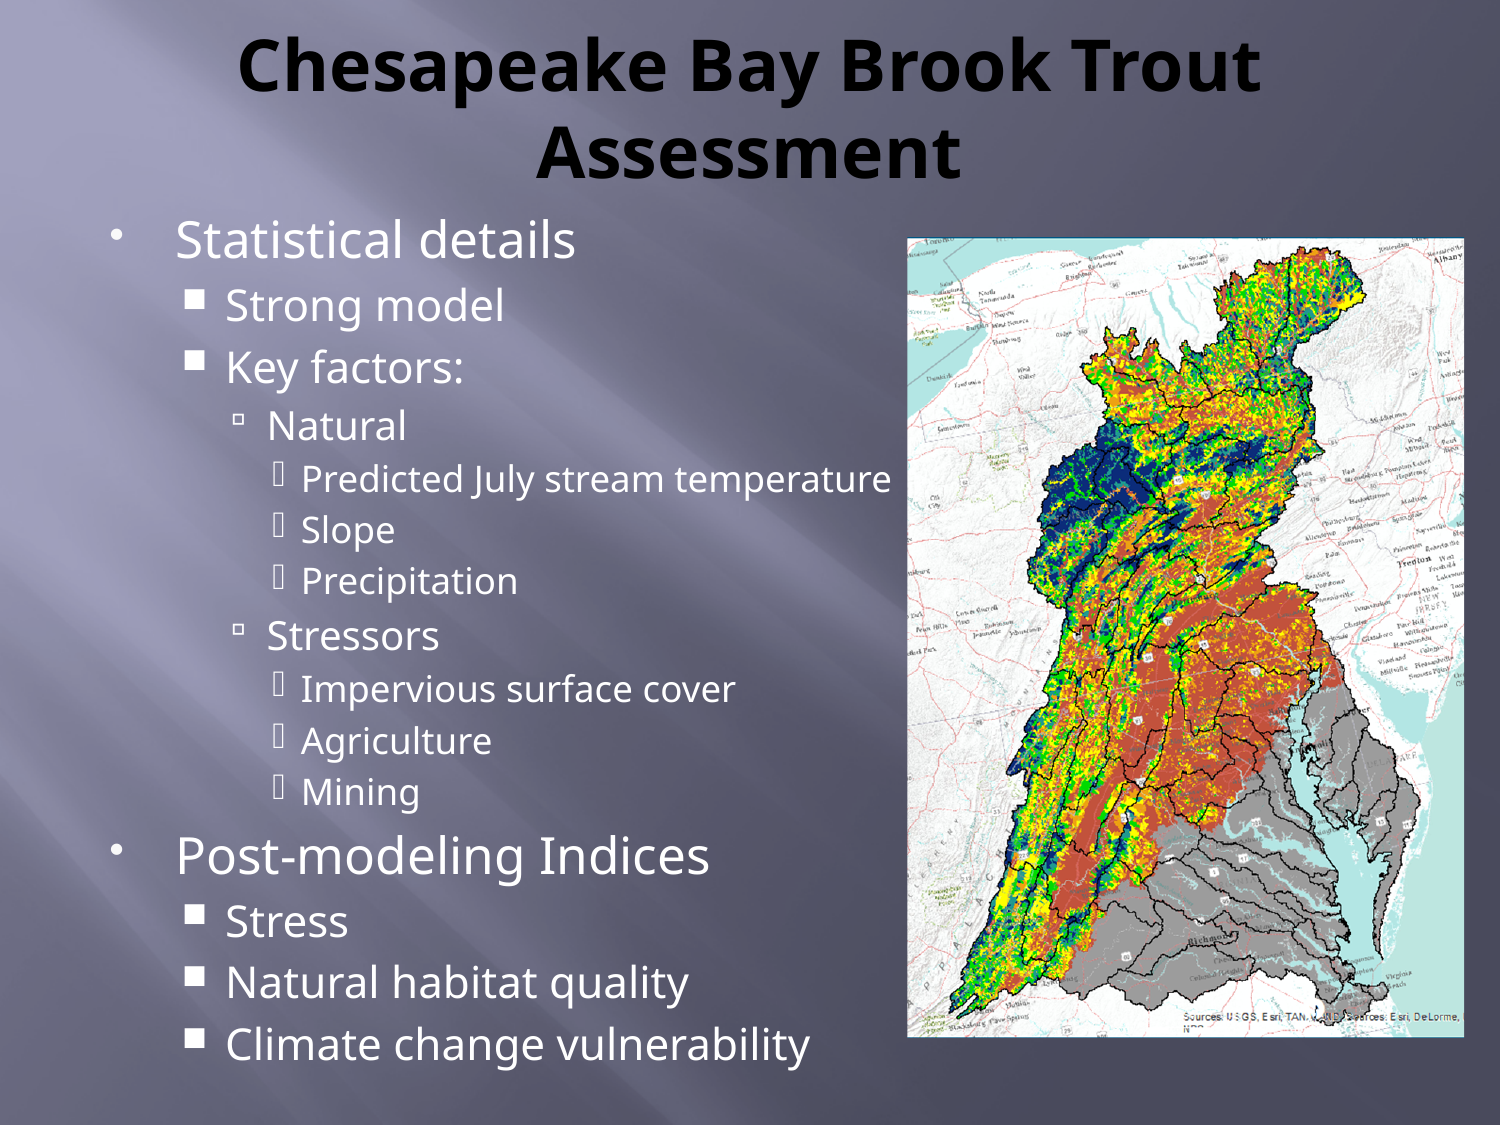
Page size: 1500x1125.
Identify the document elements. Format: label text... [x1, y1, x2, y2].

picture [907, 239, 1465, 1038]
title Chesapeake Bay Brook Trout Assessment [75, 12, 1425, 200]
list Statistical details Strong model Key factors: Natural Predicted July stream temperature Slope Precipitation Stressors Impervious surface cover Agriculture Mining Post-modeling Indices Stress Natural habitat quality Climate change vulnerability [75, 200, 908, 1088]
